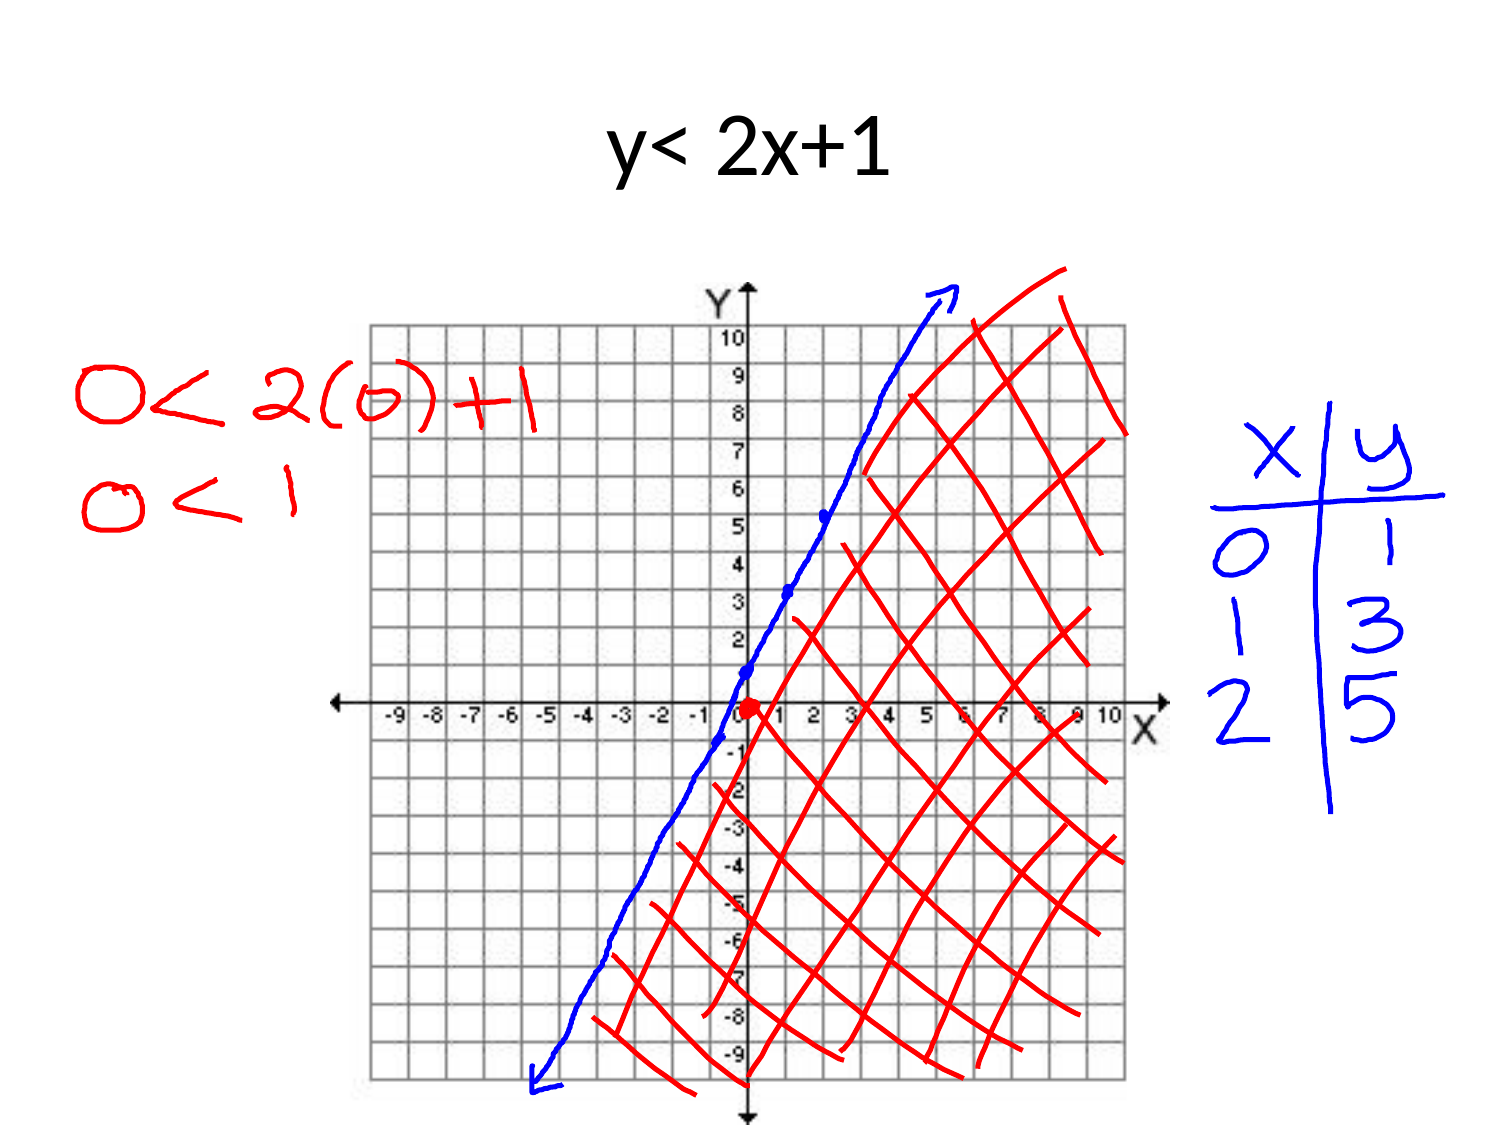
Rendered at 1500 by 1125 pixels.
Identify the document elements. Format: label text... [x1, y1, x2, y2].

text_box [174, 478, 243, 522]
text_box [1386, 519, 1392, 566]
text_box [1320, 401, 1331, 501]
text_box [1348, 598, 1402, 652]
text_box [77, 366, 145, 423]
text_box [1254, 426, 1294, 478]
title y< 2x+1 [75, 45, 1425, 233]
text_box [1211, 494, 1444, 510]
text_box [1356, 425, 1411, 490]
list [329, 281, 1171, 1125]
text_box [254, 369, 310, 422]
text_box [83, 483, 144, 531]
text_box [1274, 452, 1300, 477]
text_box [285, 466, 296, 516]
text_box [1208, 680, 1271, 744]
text_box [1214, 529, 1268, 576]
text_box [1245, 423, 1274, 452]
text_box [1314, 503, 1332, 815]
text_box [592, 268, 1128, 1096]
text_box [151, 371, 224, 426]
text_box [1233, 598, 1242, 656]
text_box [1345, 672, 1397, 742]
